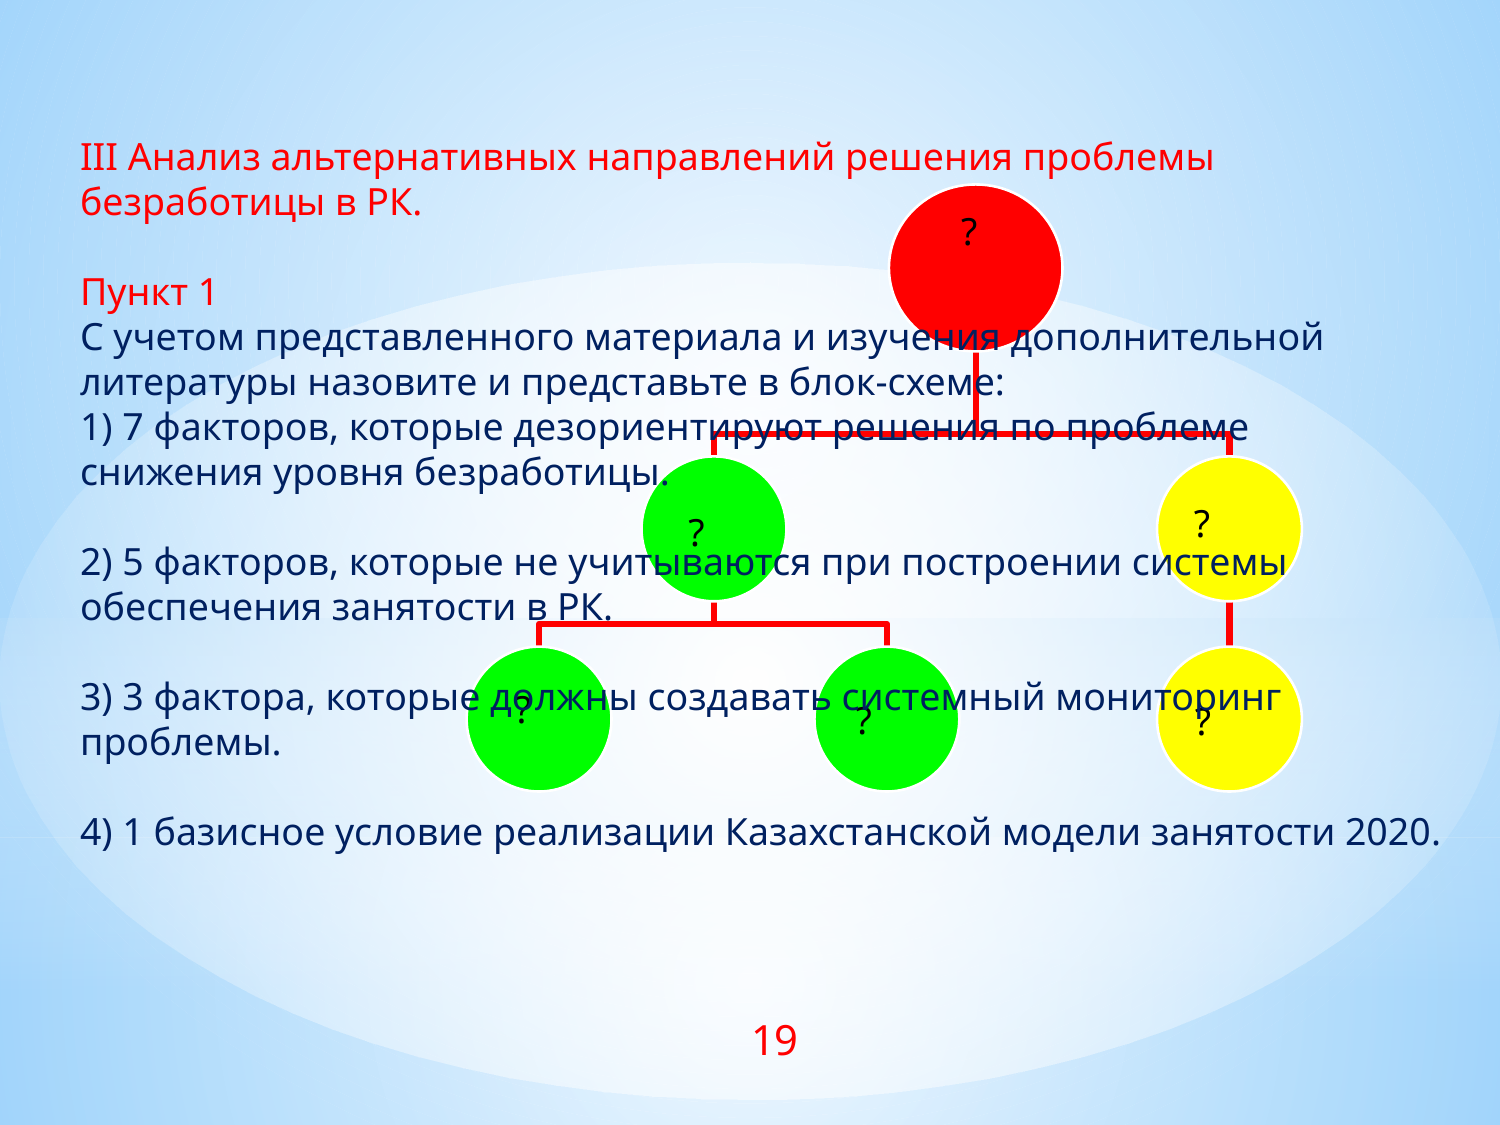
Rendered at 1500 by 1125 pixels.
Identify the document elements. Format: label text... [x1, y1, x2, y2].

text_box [466, 184, 1467, 852]
title III Анализ альтернативных направлений решения проблемы безработицы в РК. Пункт 1 С учетом представленного материала и изучения дополнительной литературы назовите и представьте в блок-схеме: 1) 7 факторов, которые дезориентируют решения по проблеме снижения уровня безработицы. 2) 5 факторов, которые не учитываются при построении системы обеспечения занятости в РК. 3) 3 фактора, которые должны создавать системный мониторинг проблемы. 4) 1 базисное условие реализации Казахстанской модели занятости 2020. [64, 125, 1459, 988]
footer [75, 1012, 624, 1073]
slide_number 19 [624, 1012, 925, 1073]
